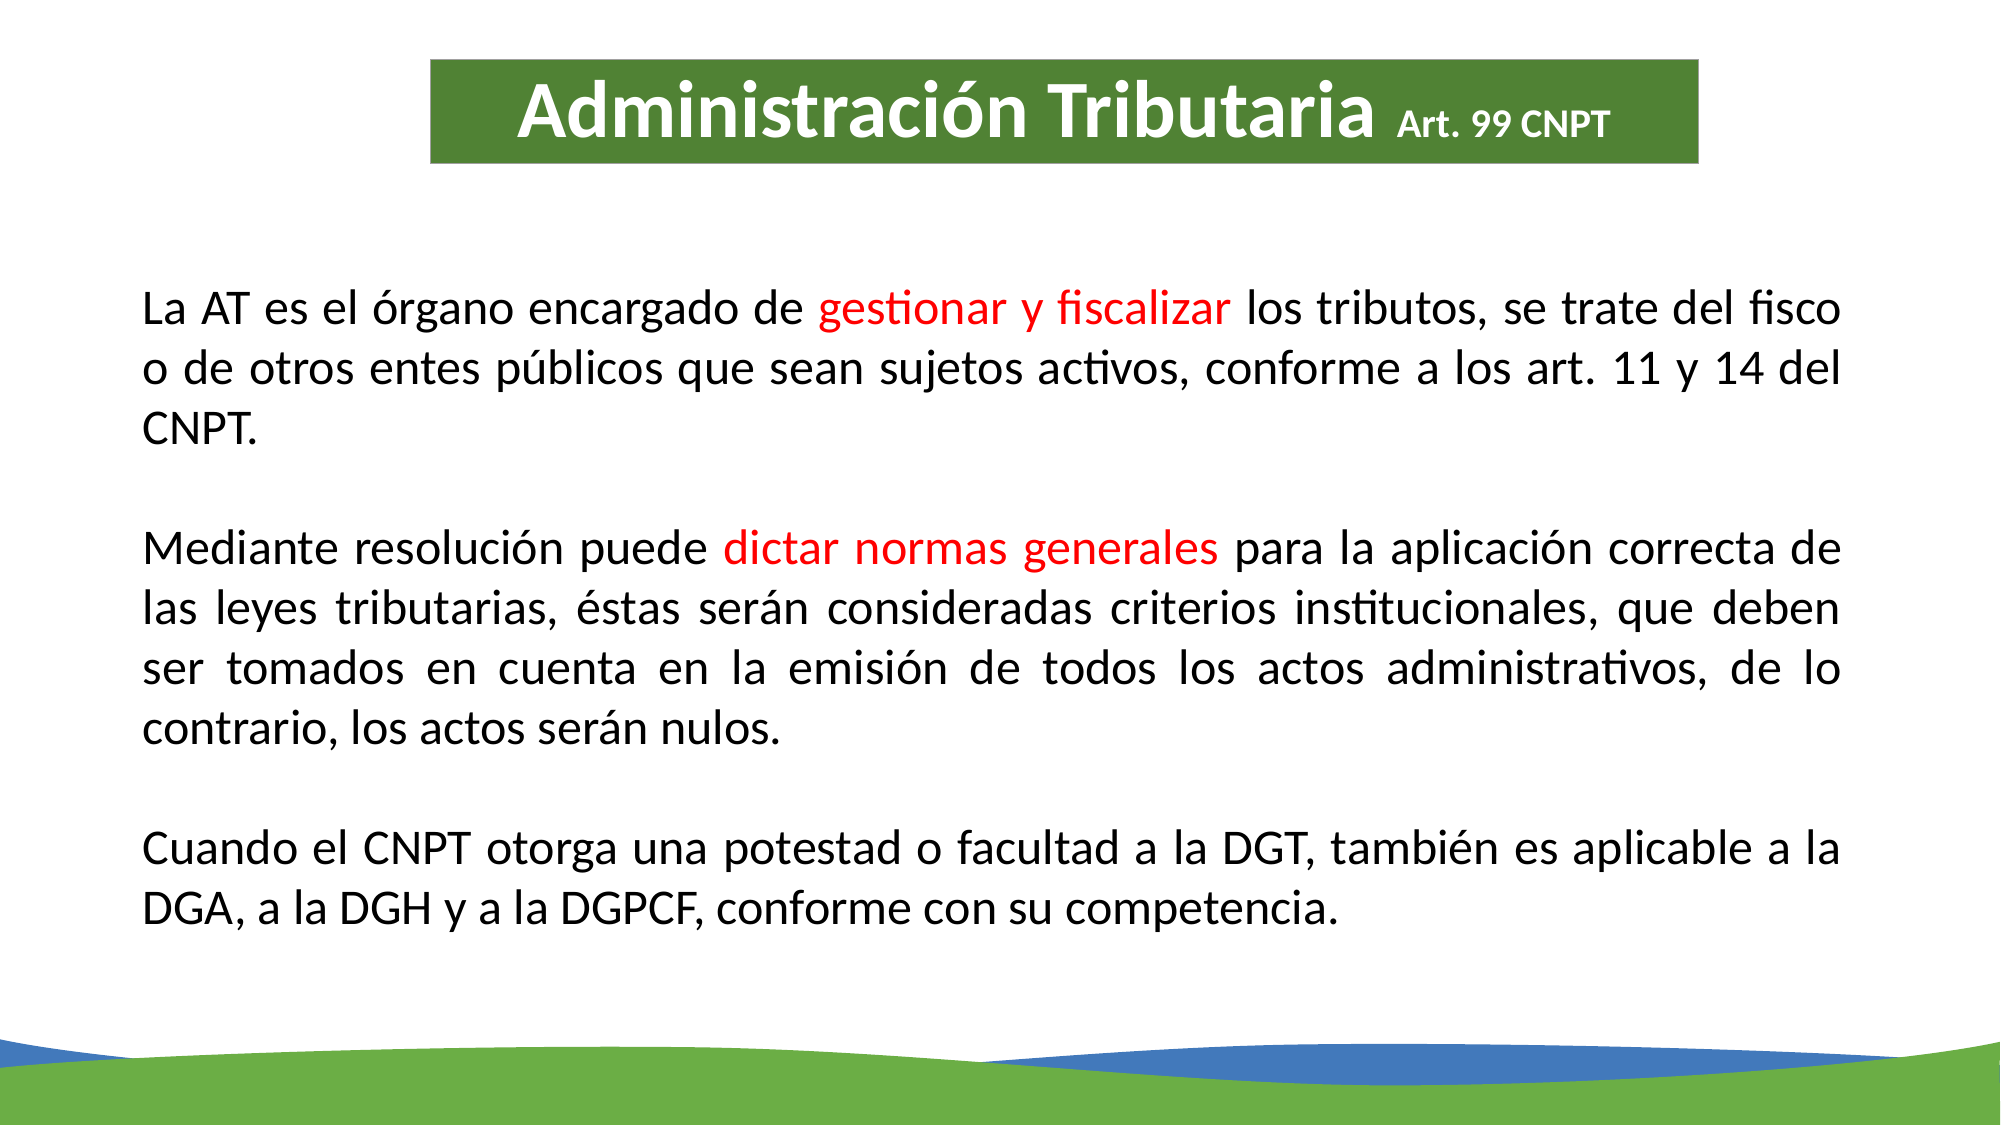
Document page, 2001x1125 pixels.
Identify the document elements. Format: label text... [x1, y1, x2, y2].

title Administración Tributaria Art. 99 CNPT [430, 59, 1699, 164]
text_box La AT es el órgano encargado de gestionar y fiscalizar los tributos, se trate del fisco o de otros entes públicos que sean sujetos activos, conforme a los art. 11 y 14 del CNPT. Mediante resolución puede dictar normas generales para la aplicación correcta de las leyes tributarias, éstas serán consideradas criterios institucionales, que deben ser tomados en cuenta en la emisión de todos los actos administrativos, de lo contrario, los actos serán nulos. Cuando el CNPT otorga una potestad o facultad a la DGT, también es aplicable a la DGA, a la DGH y a la DGPCF, conforme con su competencia. [127, 266, 1858, 942]
